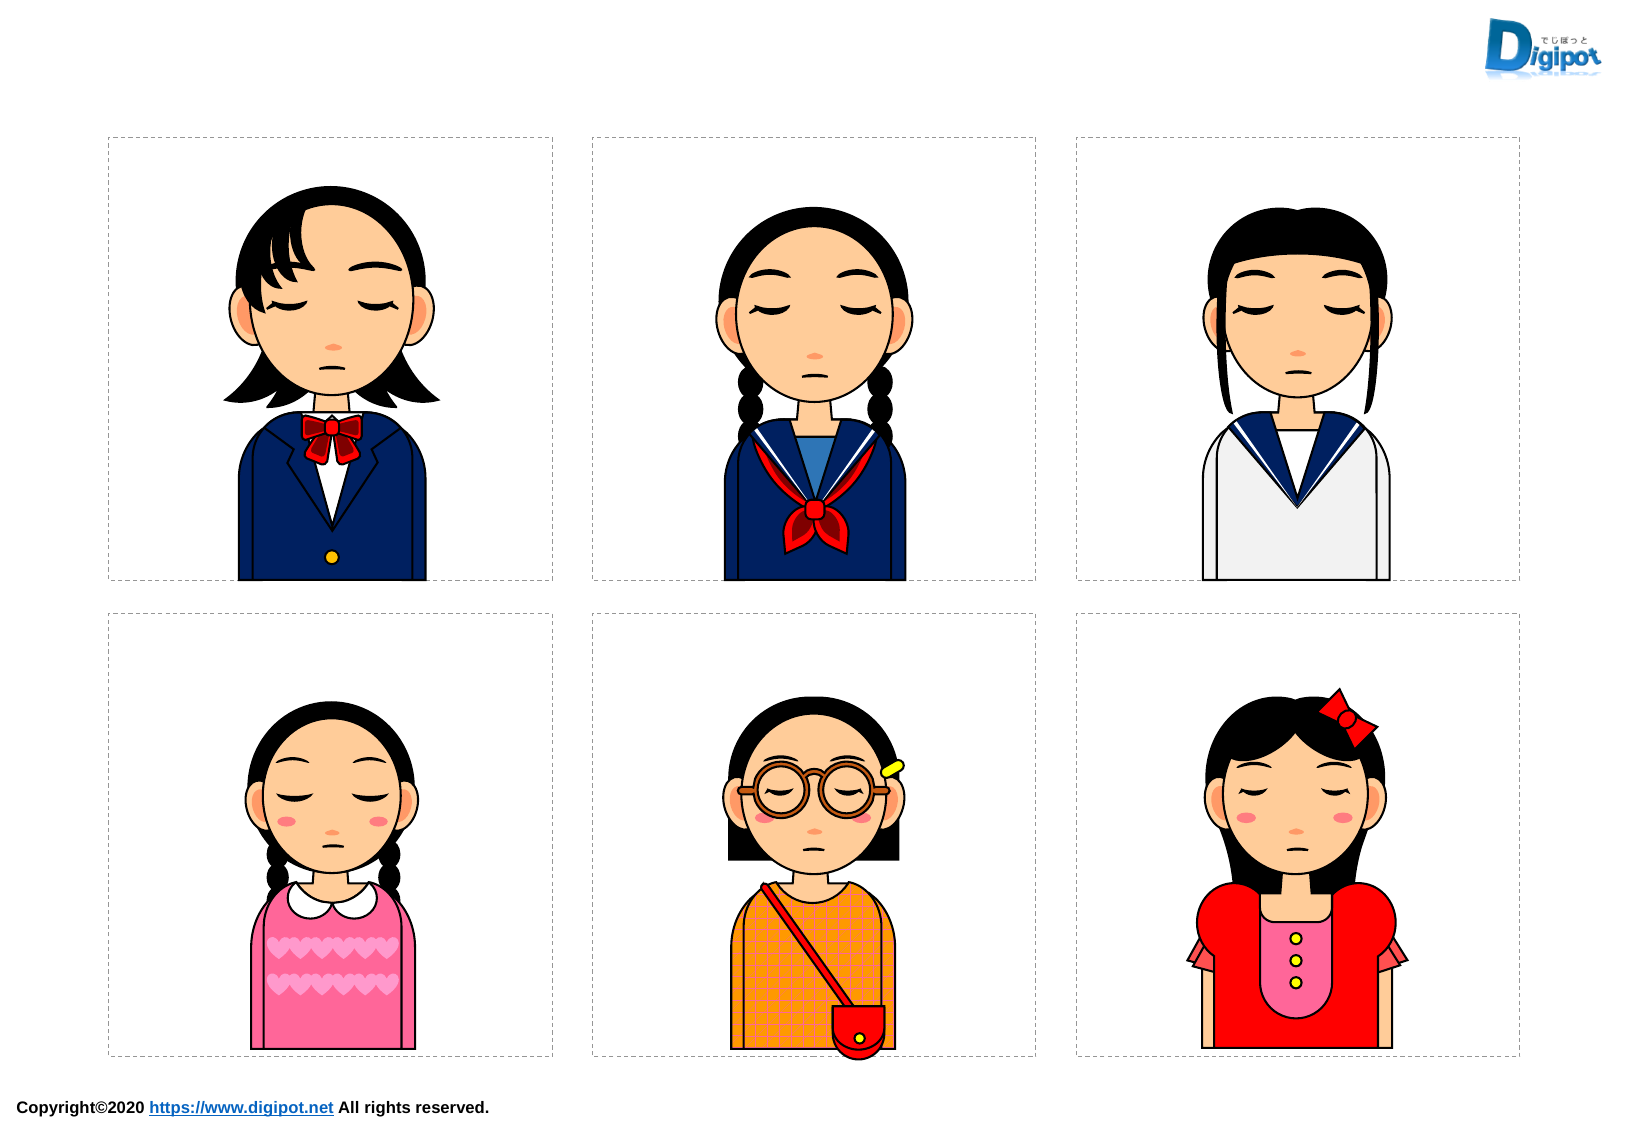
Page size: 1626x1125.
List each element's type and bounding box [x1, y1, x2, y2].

text_box [723, 697, 905, 1060]
text_box [1189, 692, 1406, 1048]
text_box [717, 207, 912, 580]
text_box [246, 702, 418, 1049]
text_box [225, 186, 439, 580]
picture [1485, 18, 1602, 82]
text_box [1202, 208, 1391, 580]
